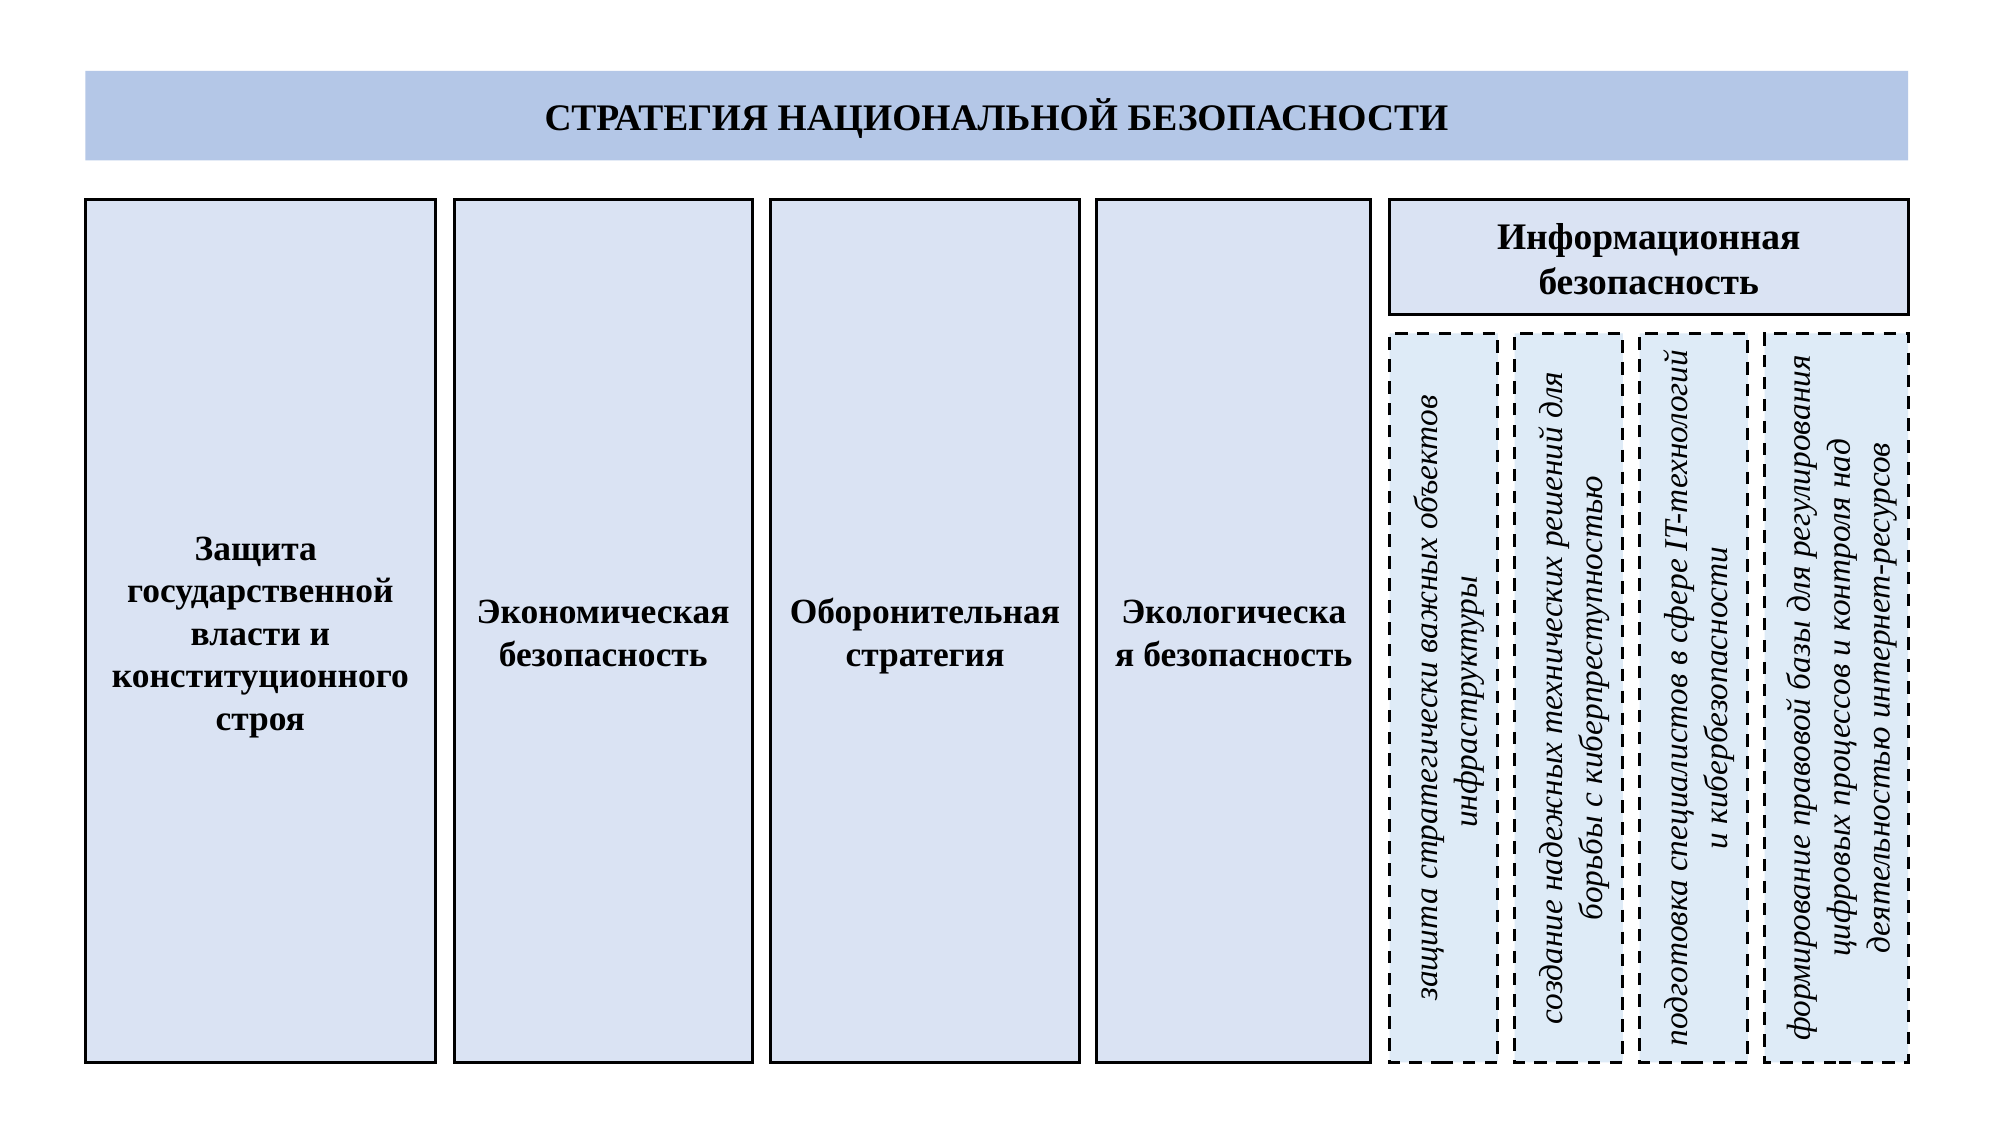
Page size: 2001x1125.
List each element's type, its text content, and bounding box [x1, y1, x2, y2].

text_box Оборонительная стратегия [770, 199, 1080, 1063]
text_box Защита государственной власти и конституционного строя [84, 199, 436, 1063]
text_box Экономическая безопасность [453, 199, 753, 1063]
text_box Экологическая безопасность [1096, 199, 1372, 1063]
text_box создание надежных технических решений для борьбы с киберпреступностью [1513, 332, 1624, 1063]
text_box защита стратегически важных объектов инфраструктуры [1388, 332, 1499, 1063]
text_box СТРАТЕГИЯ НАЦИОНАЛЬНОЙ БЕЗОПАСНОСТИ [84, 70, 1909, 161]
text_box Информационная безопасность [1388, 199, 1909, 316]
text_box формирование правовой базы для регулирования цифровых процессов и контроля над деятельностью интернет-ресурсов [1763, 332, 1909, 1063]
text_box подготовка специалистов в сфере IT-технологий и кибербезопасности [1639, 332, 1749, 1063]
